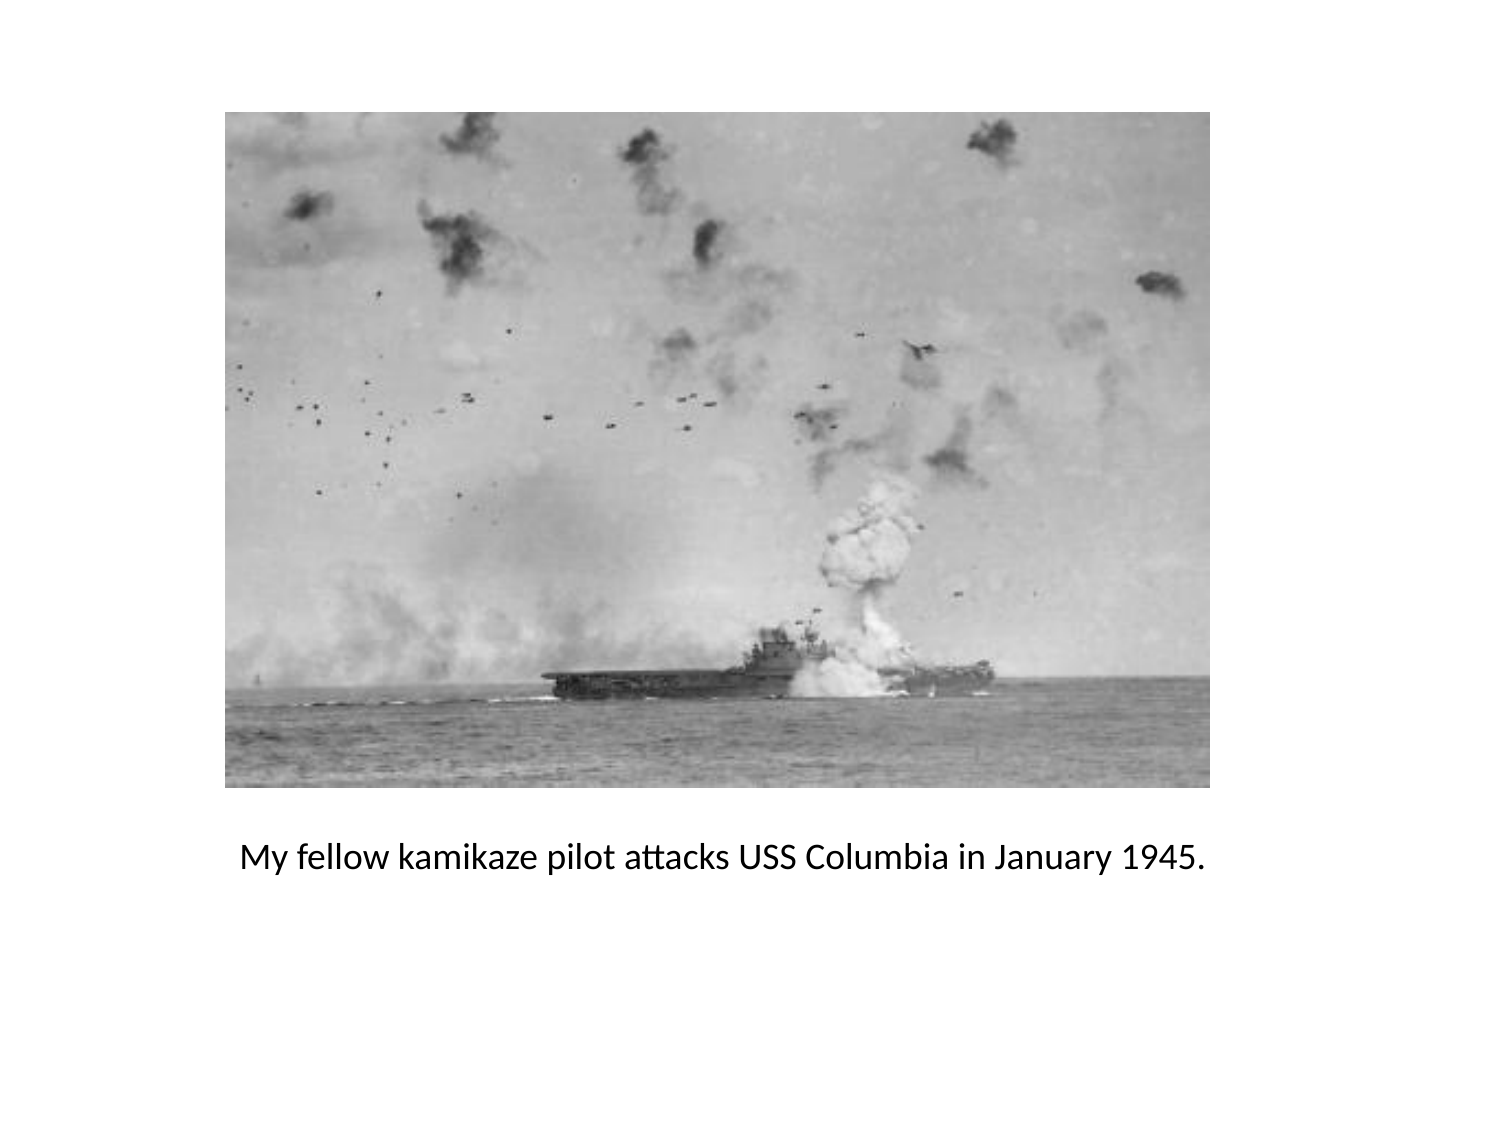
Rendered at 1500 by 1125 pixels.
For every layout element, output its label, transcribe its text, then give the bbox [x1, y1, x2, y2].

text_box My fellow kamikaze pilot attacks USS Columbia in January 1945. [224, 824, 1222, 885]
picture [224, 112, 1211, 788]
